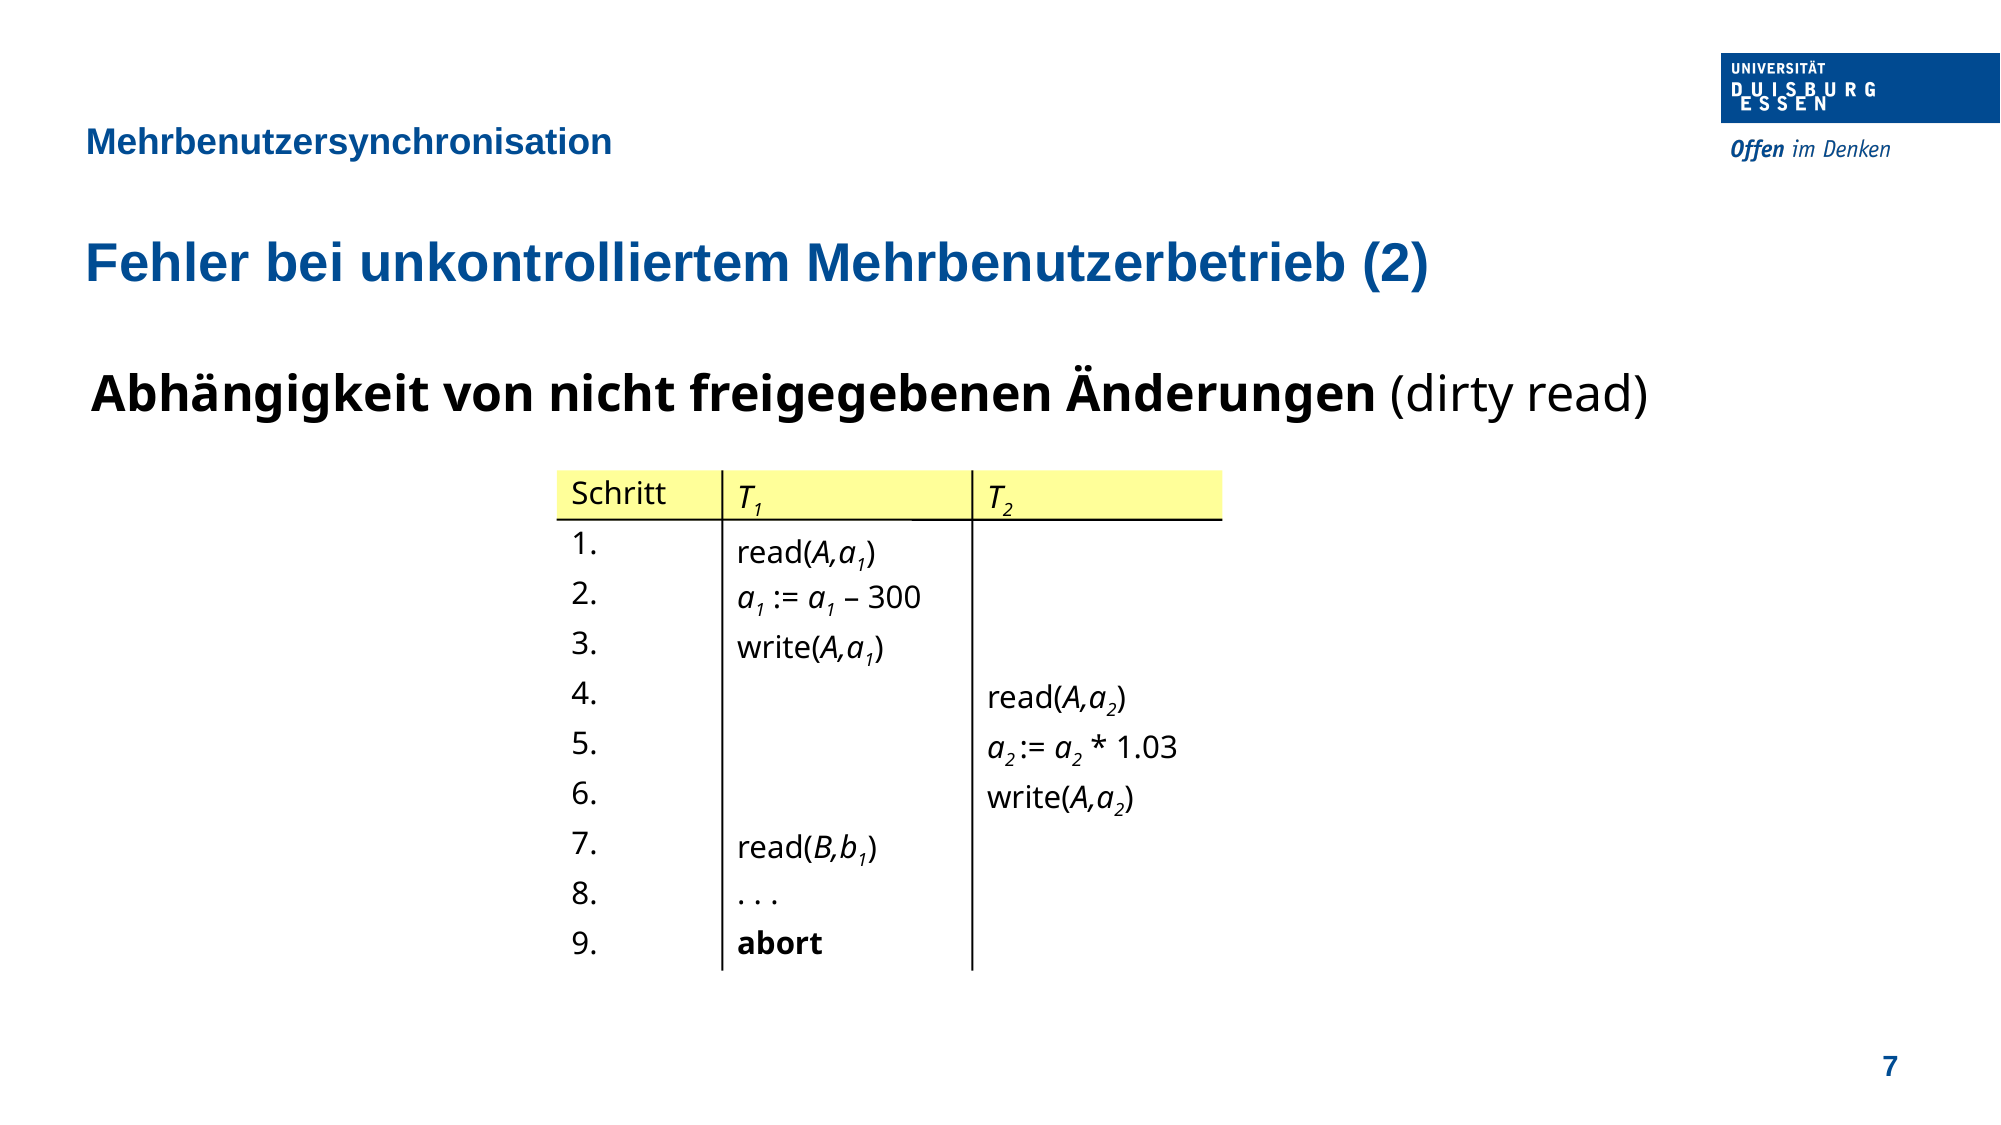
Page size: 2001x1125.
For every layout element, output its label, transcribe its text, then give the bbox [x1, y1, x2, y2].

slide_number 7 [1677, 1039, 1914, 1081]
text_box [556, 470, 1223, 971]
list Abhängigkeit von nicht freigegebenen Änderungen (dirty read) [85, 353, 1694, 974]
picture [1721, 53, 2000, 162]
list Fehler bei unkontrolliertem Mehrbenutzerbetrieb (2) [85, 227, 1694, 303]
list Mehrbenutzersynchronisation [85, 122, 1694, 163]
